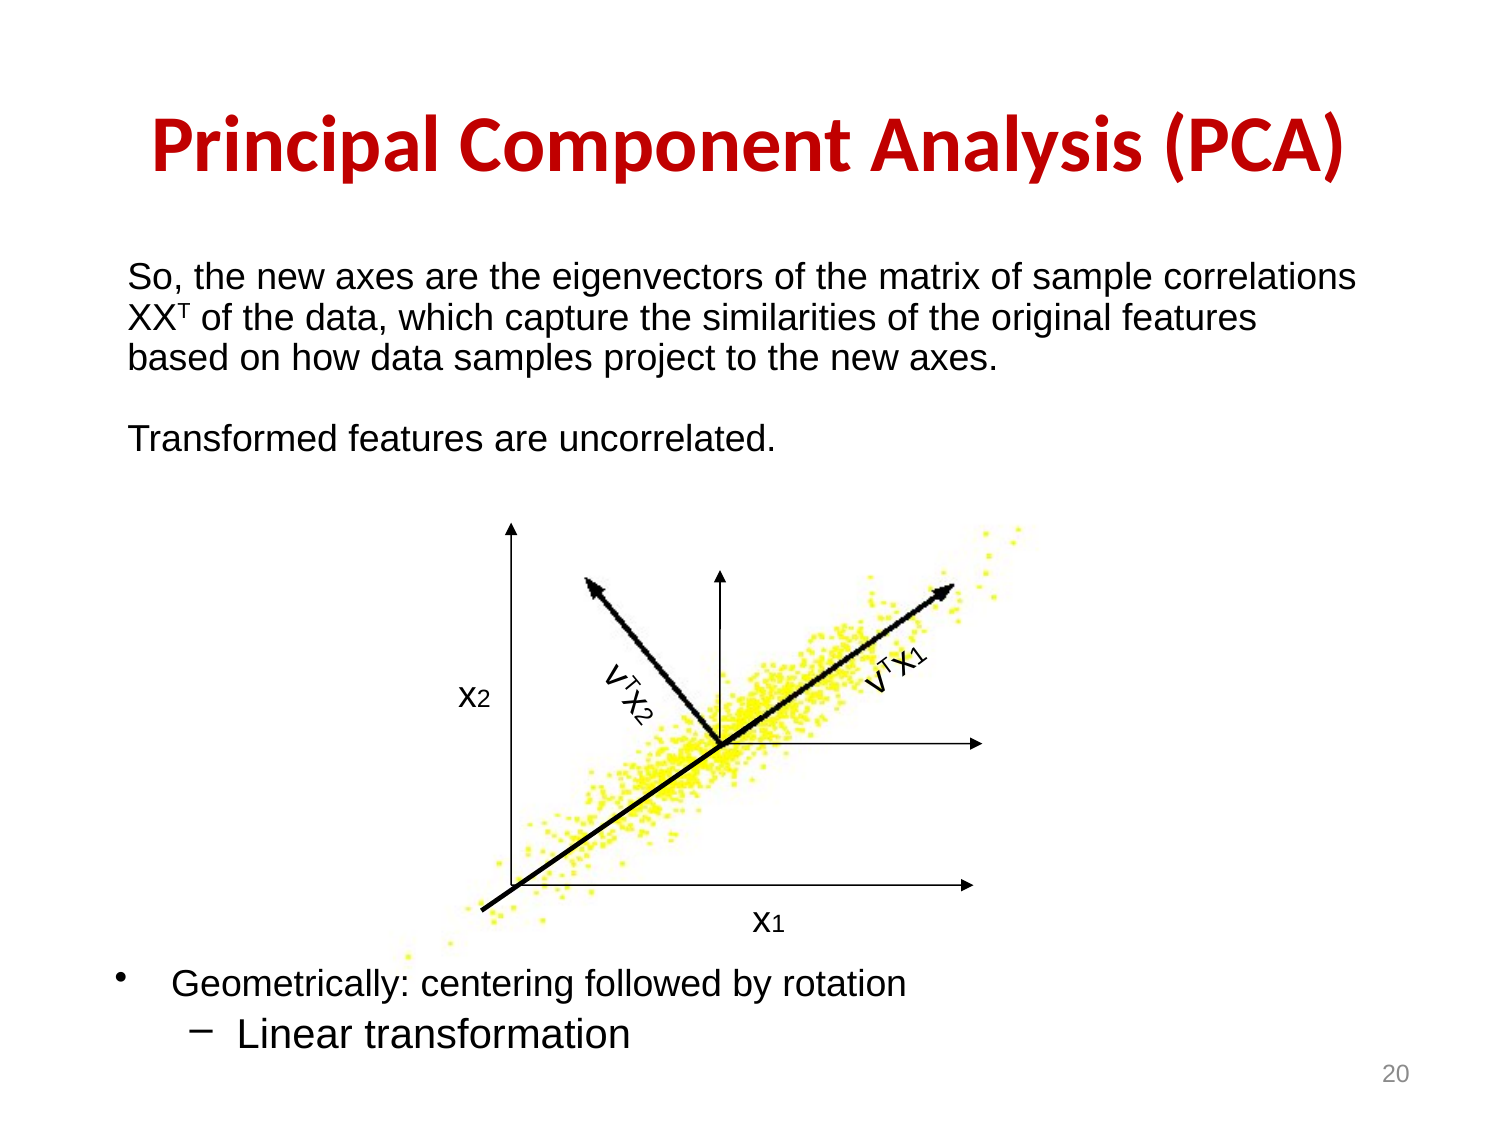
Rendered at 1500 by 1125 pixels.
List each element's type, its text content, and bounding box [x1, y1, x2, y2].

text_box So, the new axes are the eigenvectors of the matrix of sample correlations XXT of the data, which capture the similarities of the original features based on how data samples project to the new axes. Transformed features are uncorrelated. [112, 249, 1375, 467]
title Principal Component Analysis (PCA) [75, 45, 1425, 233]
picture [312, 424, 1134, 1020]
slide_number 20 [1074, 1042, 1425, 1103]
text_box Geometrically: centering followed by rotation Linear transformation [99, 956, 1375, 1088]
